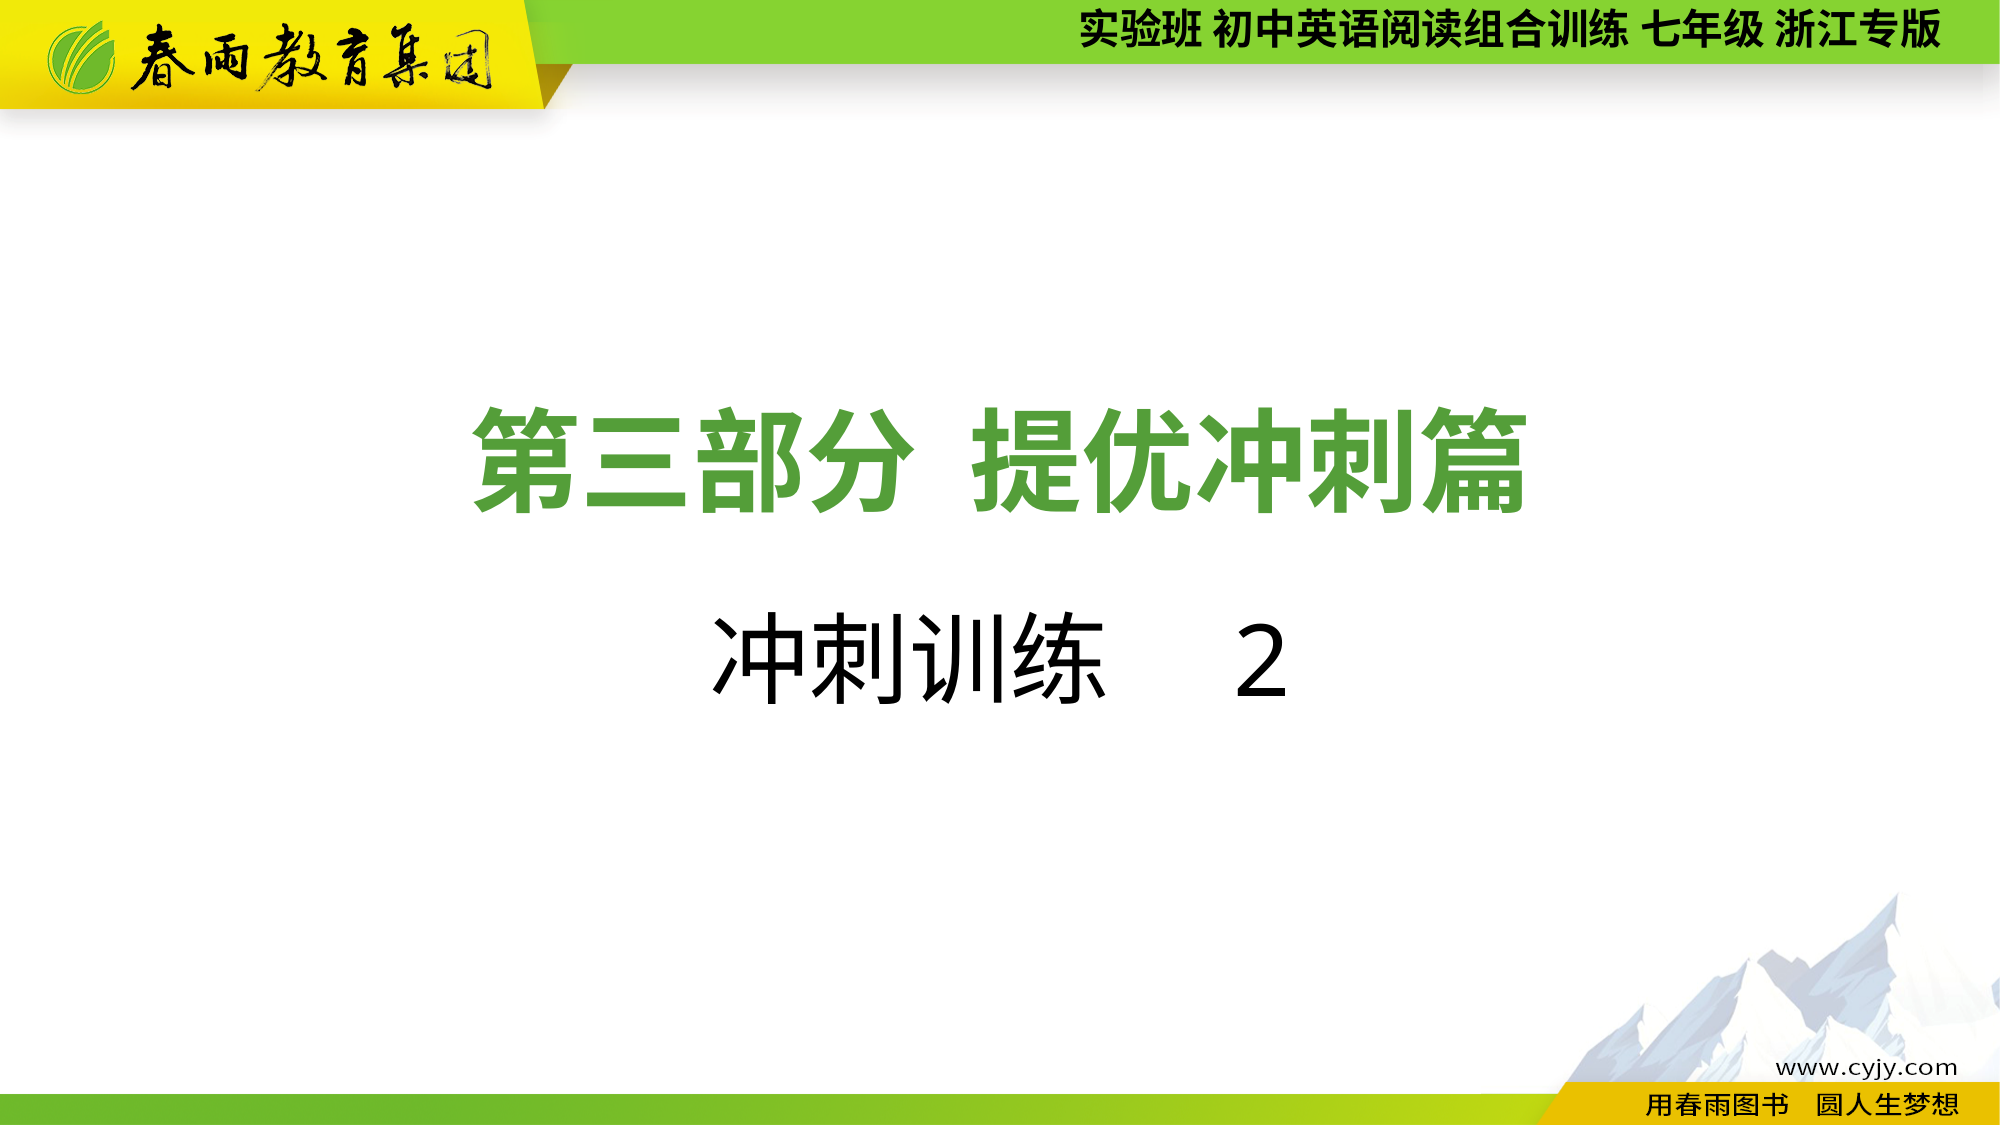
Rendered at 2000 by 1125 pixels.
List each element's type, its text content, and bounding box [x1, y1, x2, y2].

text_box 冲刺训练 2 [54, 528, 1946, 724]
picture [0, 0, 2000, 1125]
text_box 第三部分 提优冲刺篇 [54, 316, 1946, 528]
